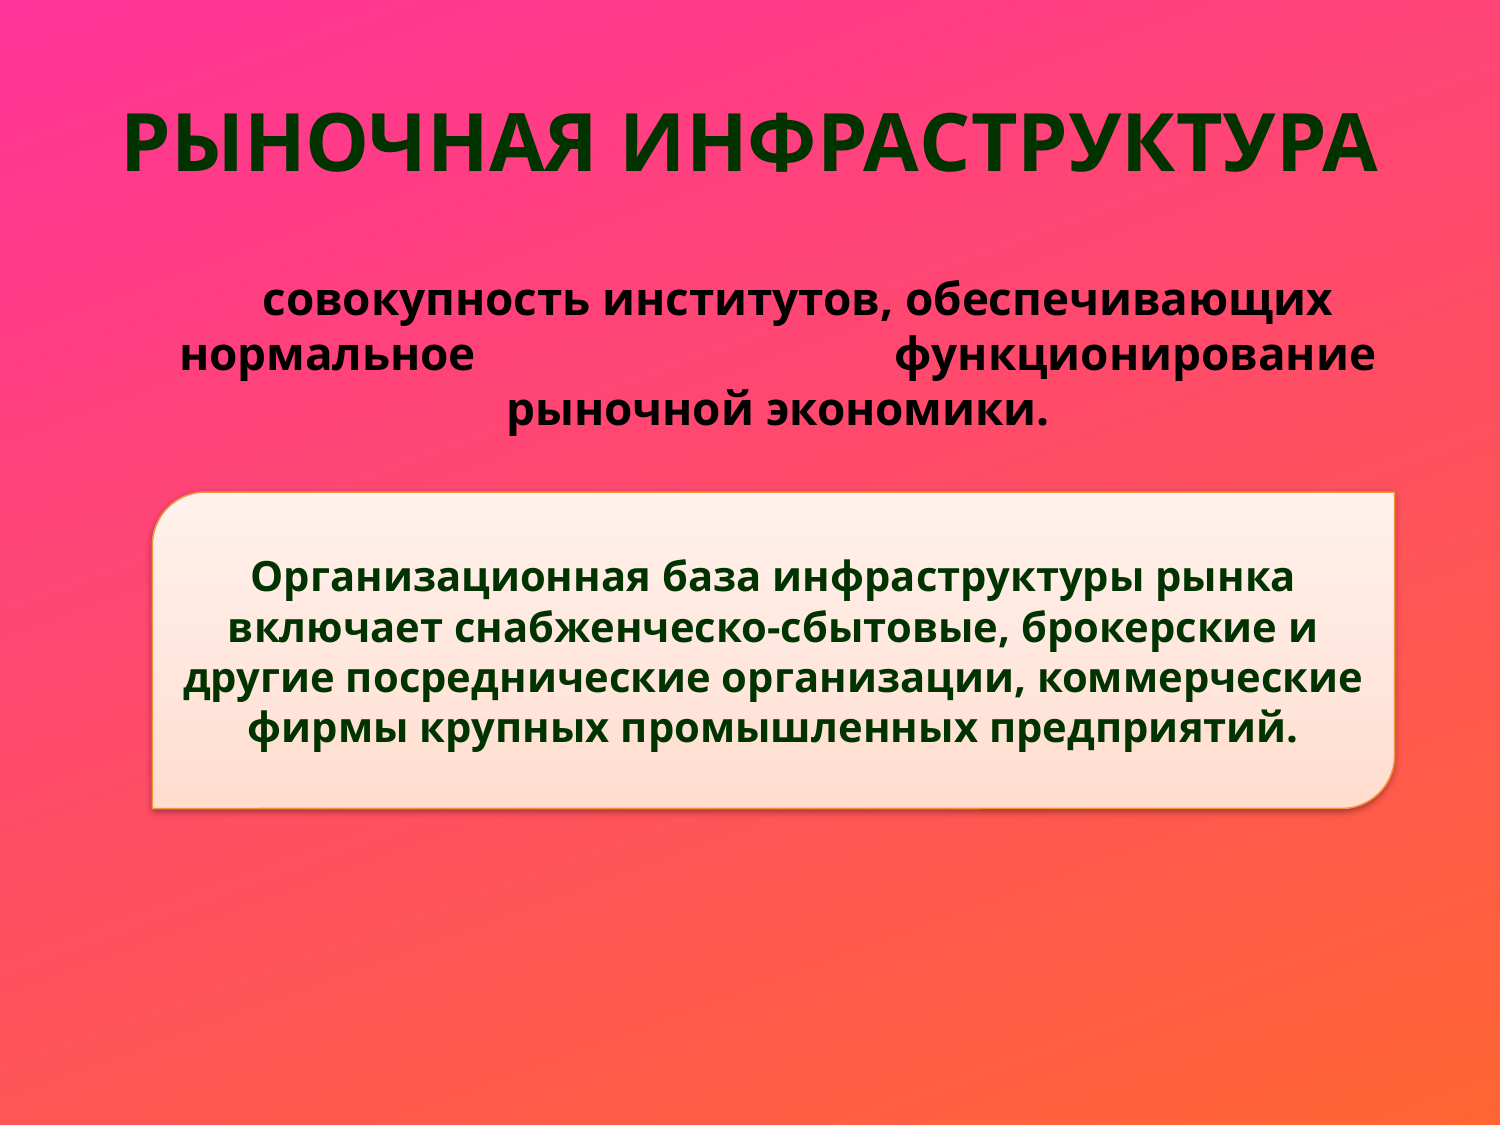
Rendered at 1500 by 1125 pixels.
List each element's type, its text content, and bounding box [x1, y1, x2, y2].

list совокупность институтов, обеспечивающих нормальное функционирование рыночной экономики. [75, 262, 1425, 1005]
text_box Организационная база инфраструктуры рынка включает снабженческо-сбытовые, брокерские и другие посреднические организации, коммерческие фирмы крупных промышленных предприятий. [151, 491, 1396, 810]
title РЫНОЧНАЯ ИНФРАСТРУКТУРА [75, 45, 1425, 233]
